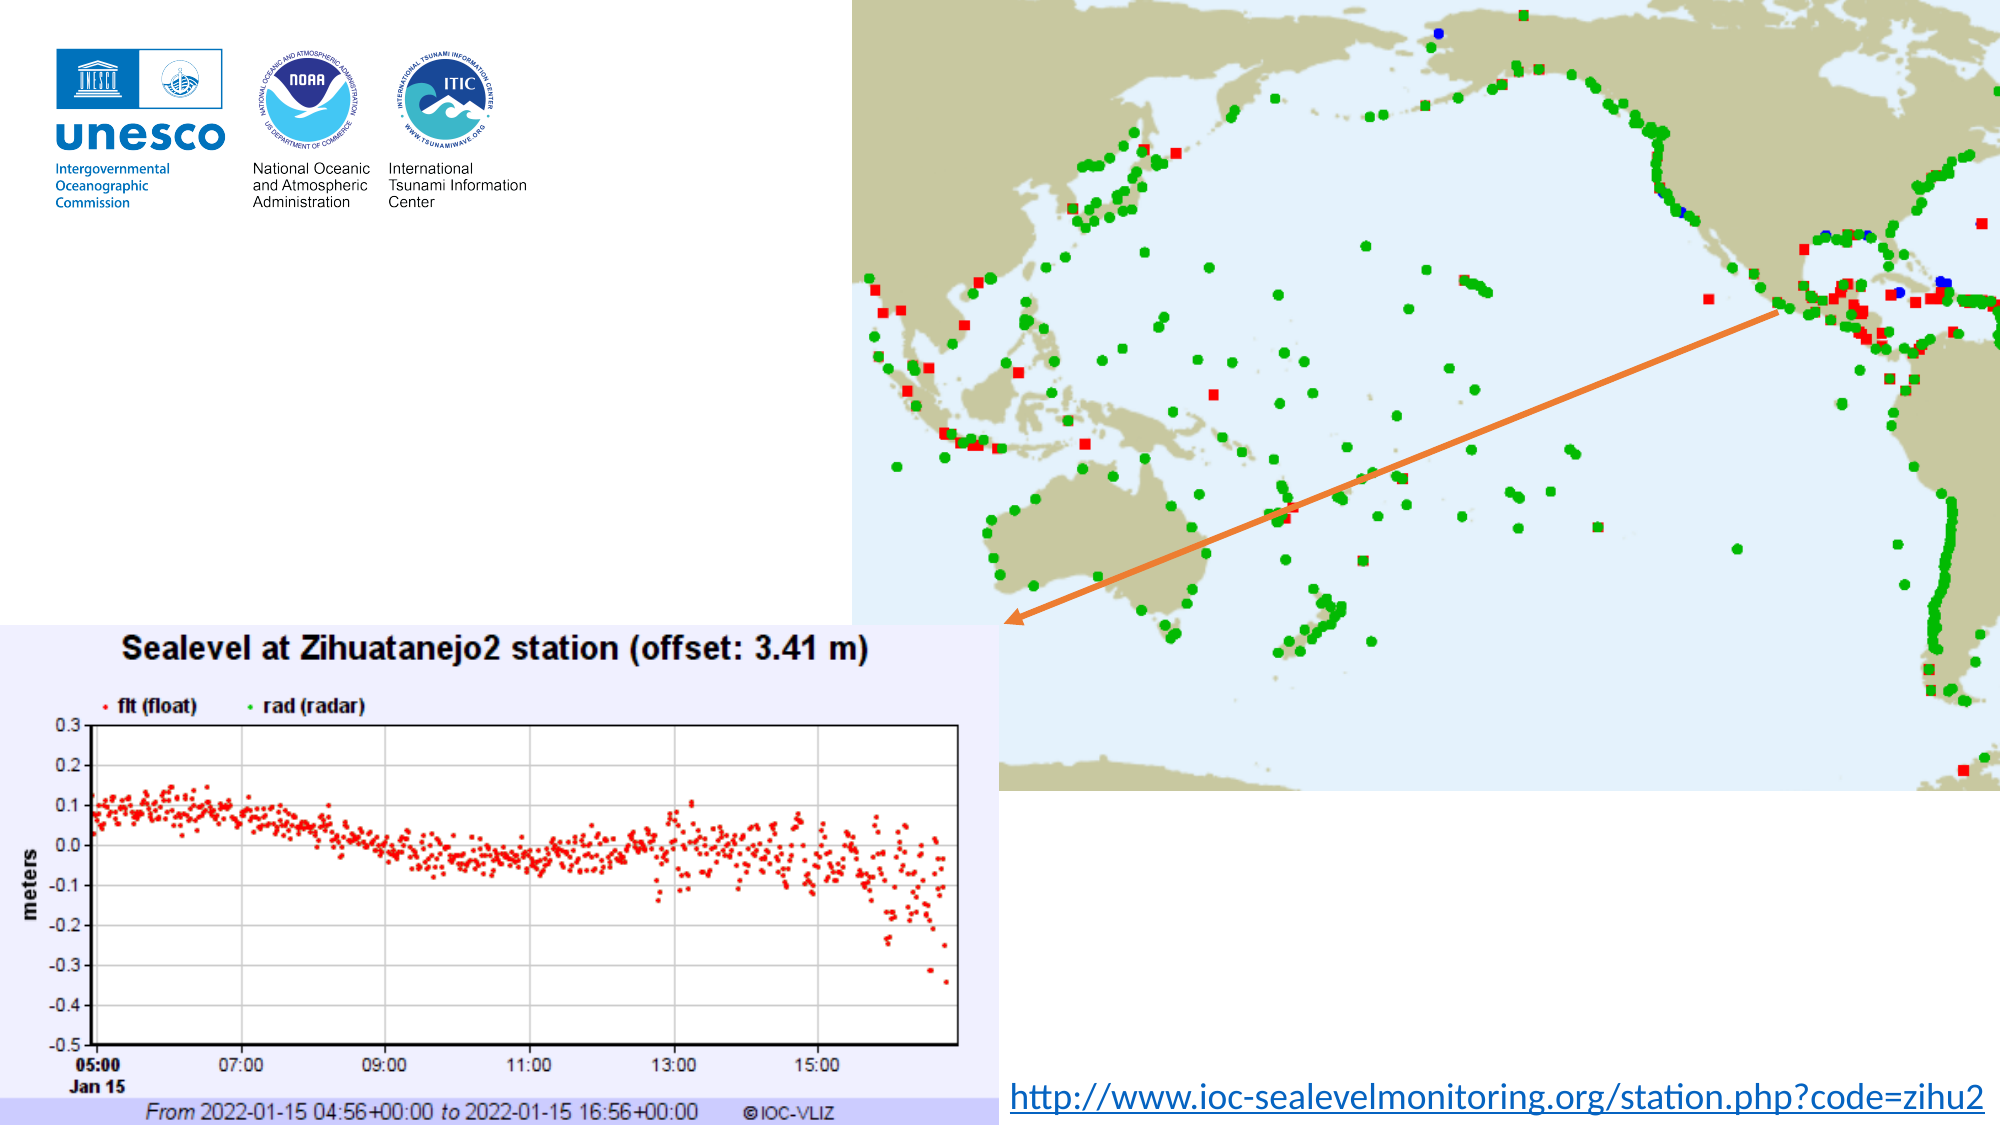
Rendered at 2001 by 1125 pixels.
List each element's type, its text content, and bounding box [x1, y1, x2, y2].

text_box http://www.ioc-sealevelmonitoring.org/station.php?code=zihu2 [999, 1064, 2000, 1125]
picture [43, 35, 527, 221]
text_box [1003, 311, 1779, 624]
picture [0, 0, 2000, 1125]
